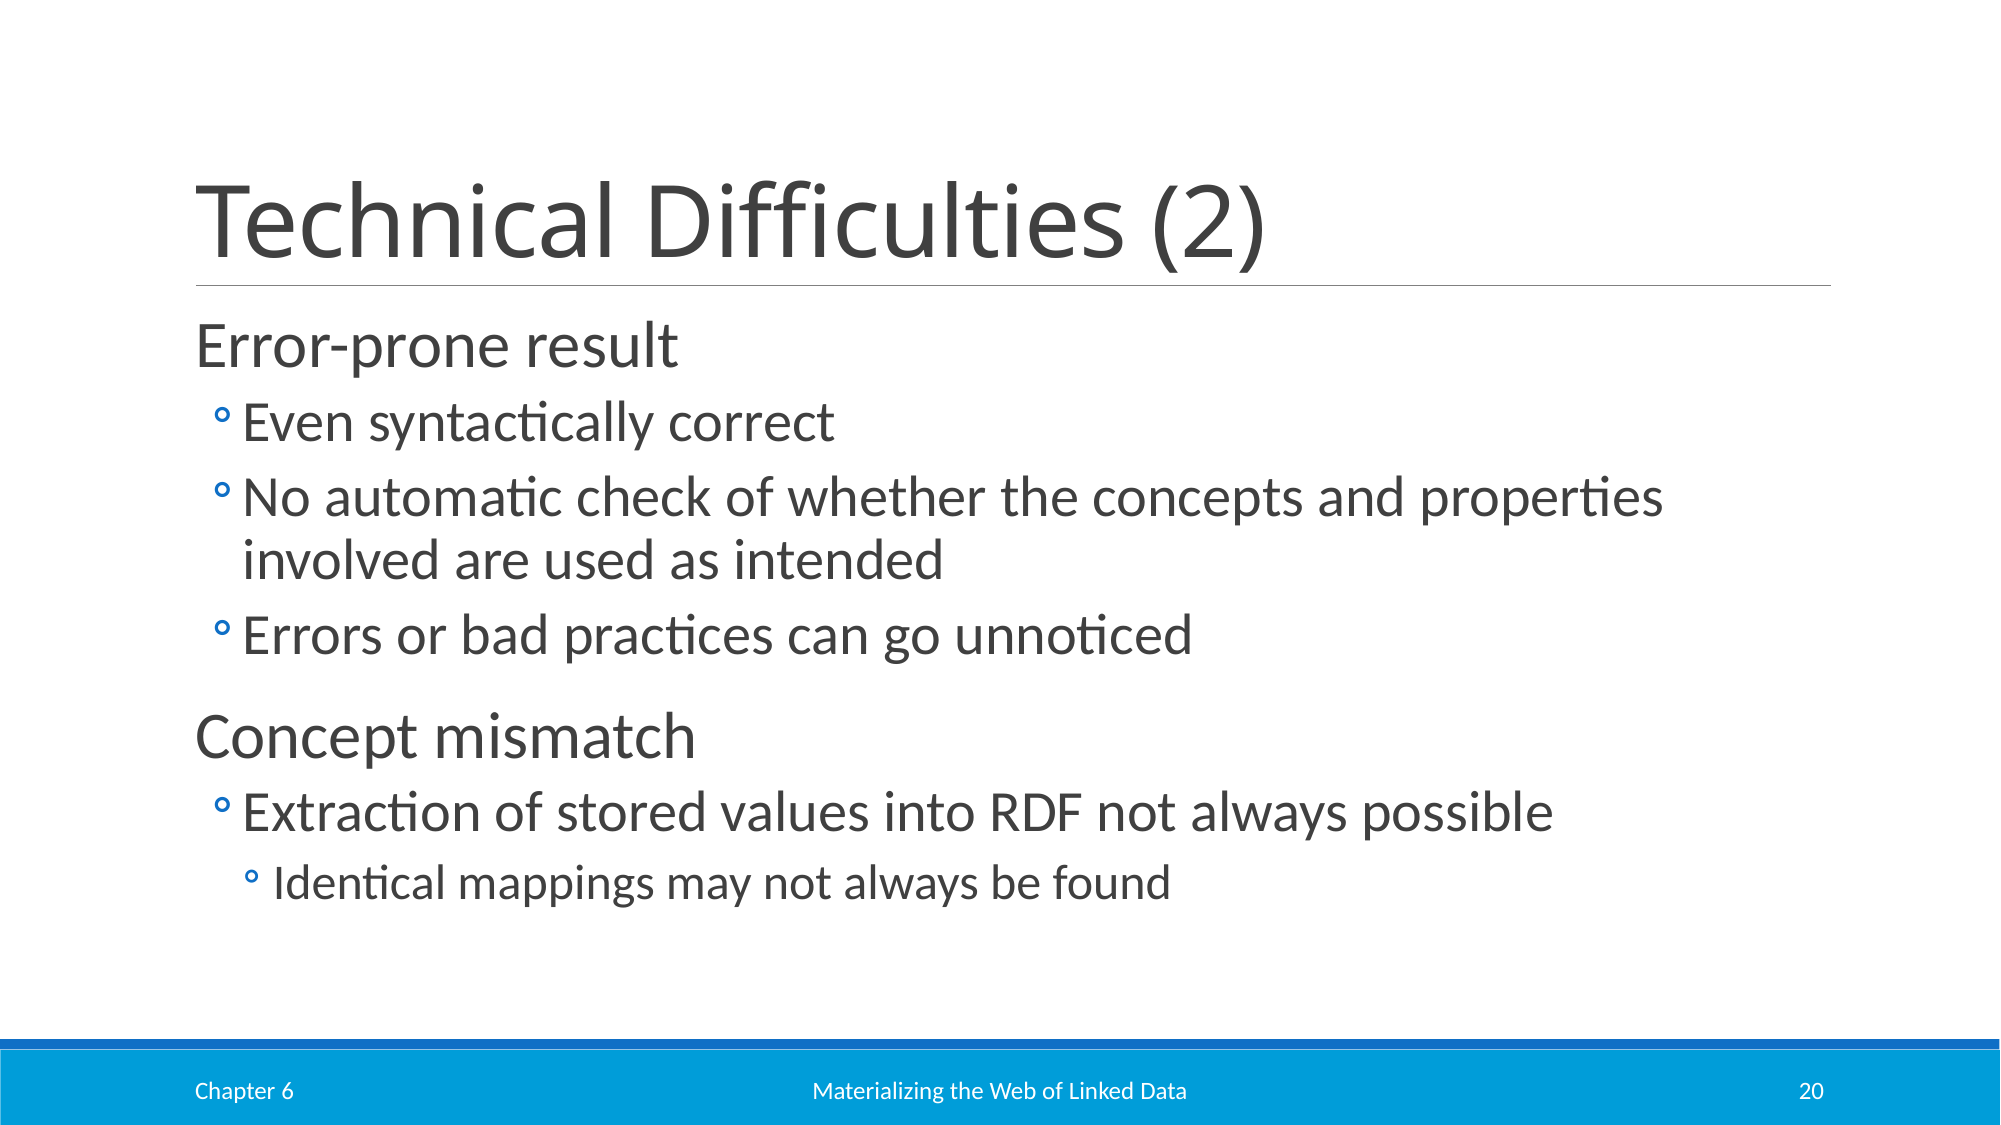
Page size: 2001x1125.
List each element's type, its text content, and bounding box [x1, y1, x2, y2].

footer Materializing the Web of Linked Data [604, 1059, 1396, 1120]
slide_number 20 [1624, 1059, 1840, 1120]
title Technical Difficulties (2) [180, 47, 1830, 285]
slide_number Chapter 6 [180, 1059, 586, 1120]
list Error-prone result Even syntactically correct No automatic check of whether the concepts and properties involved are used as intended Errors or bad practices can go unnoticed Concept mismatch Extraction of stored values into RDF not always possible Identical mappings may not always be found [180, 302, 1830, 963]
